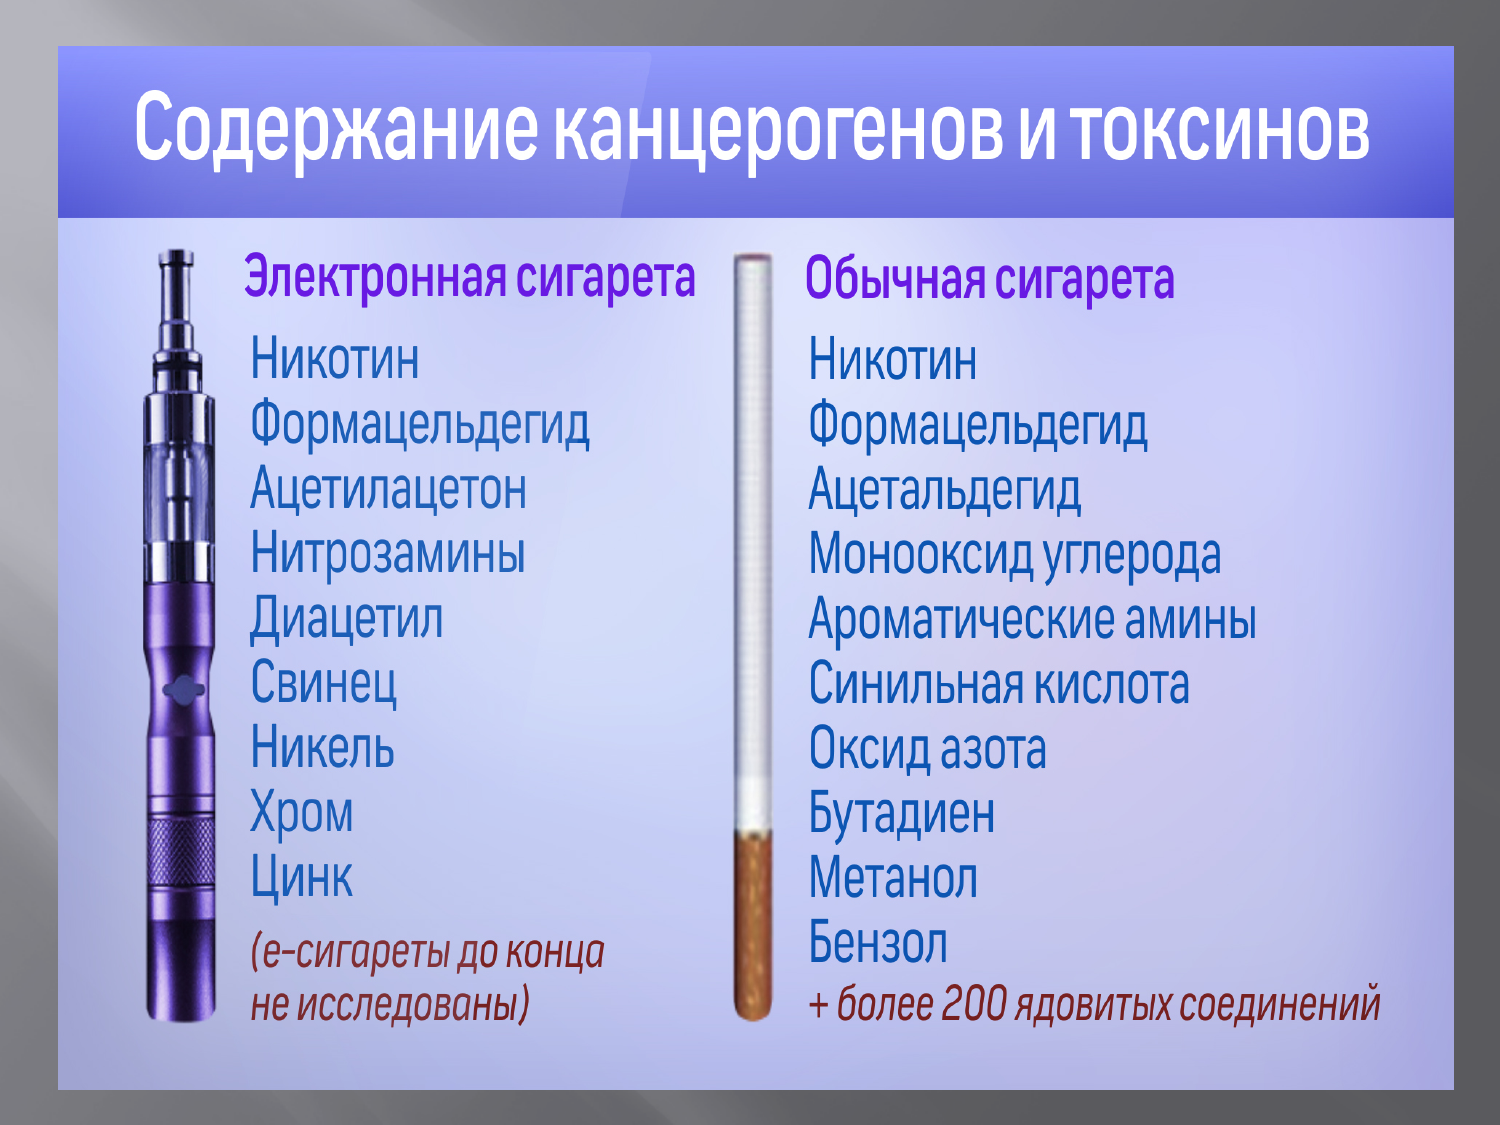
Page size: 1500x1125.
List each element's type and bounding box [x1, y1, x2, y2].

picture [58, 46, 1454, 1091]
